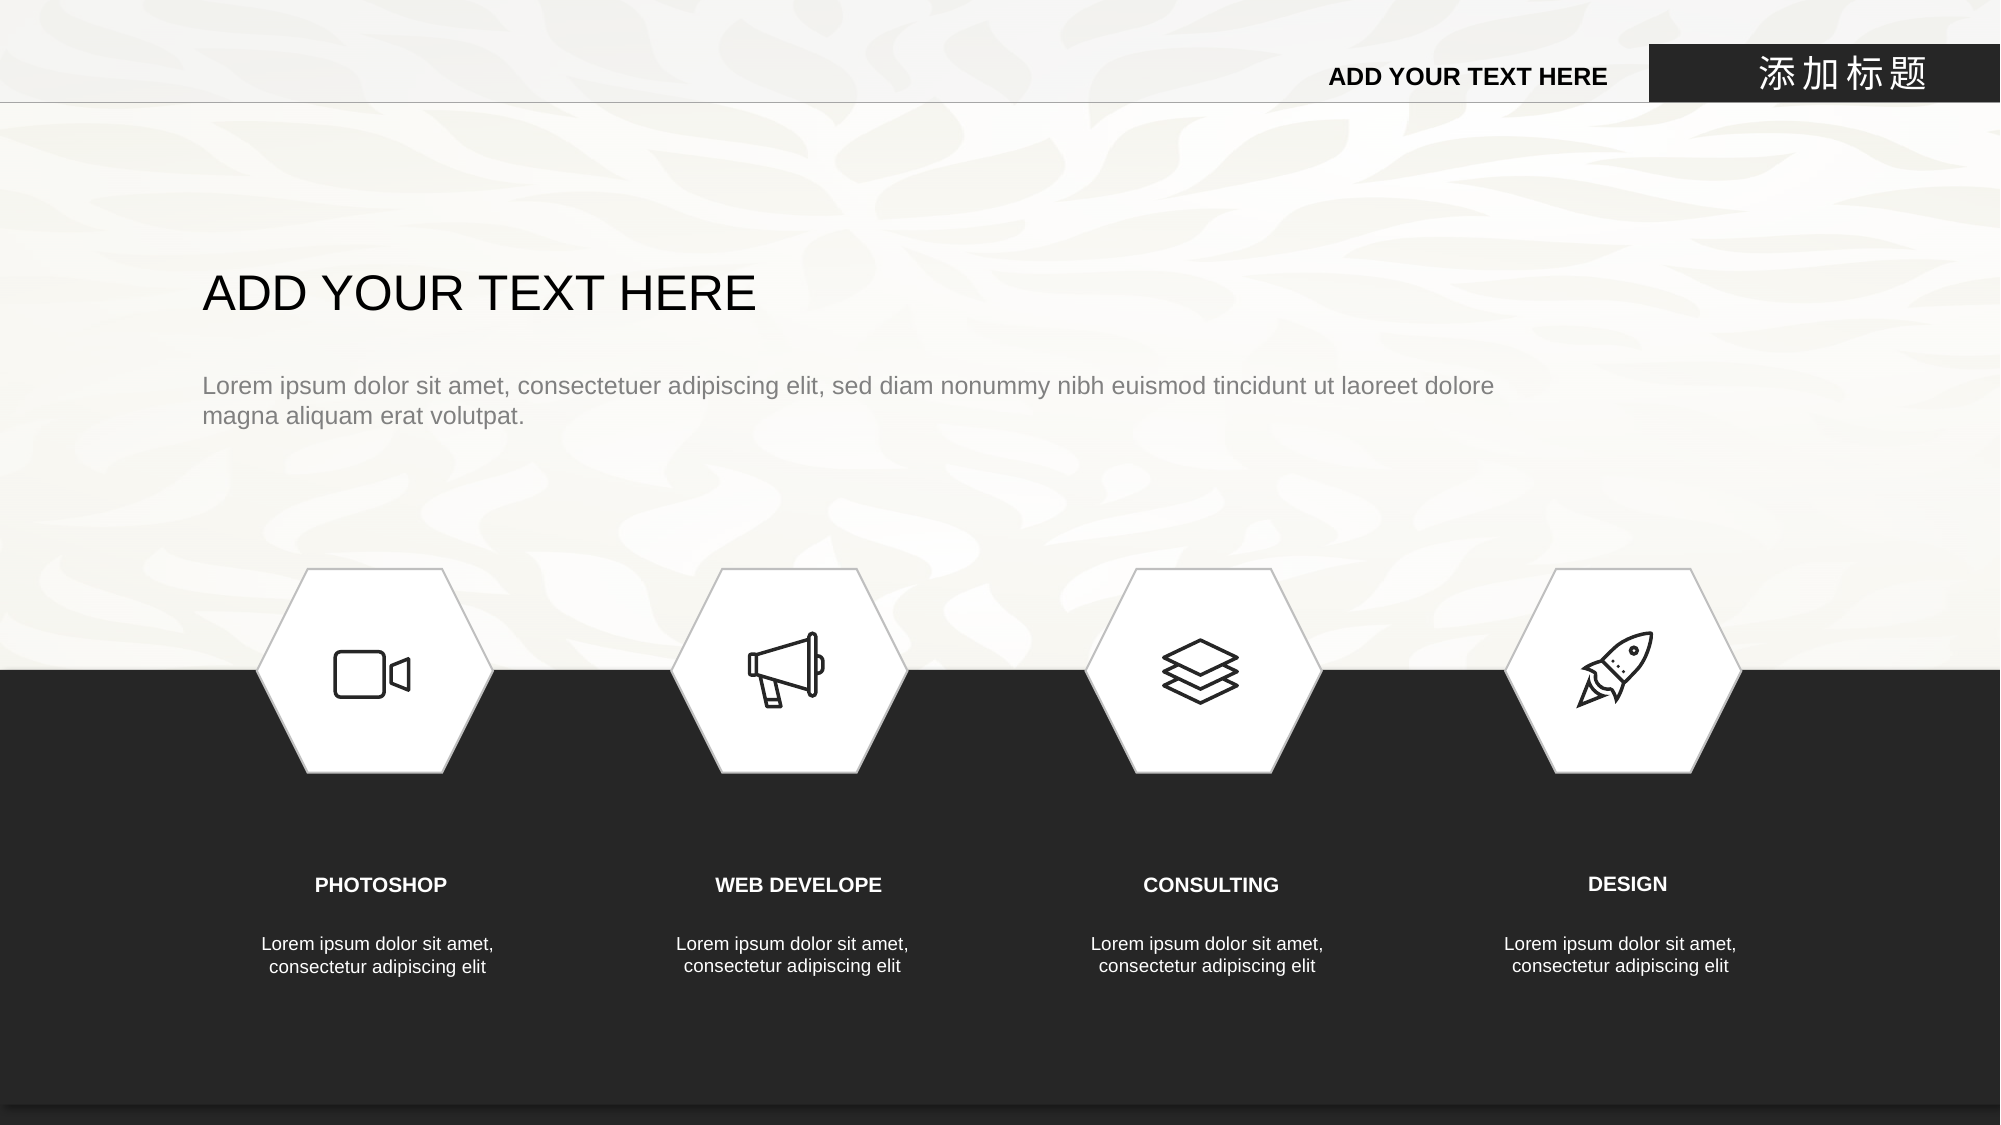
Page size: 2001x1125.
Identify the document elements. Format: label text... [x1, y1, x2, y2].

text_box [216, 864, 539, 986]
text_box [389, 656, 411, 669]
text_box [333, 649, 386, 669]
text_box Lorem ipsum dolor sit amet, consectetuer adipiscing elit, sed diam nonummy nibh euismod tincidunt ut laoreet dolore magna aliquam erat volutpat. [187, 362, 1577, 437]
text_box [1085, 567, 1323, 669]
text_box ADD YOUR TEXT HERE [1162, 53, 1624, 98]
text_box ADD YOUR TEXT HERE [187, 252, 925, 328]
text_box [1162, 638, 1239, 669]
text_box 添加标题 [1716, 42, 1971, 103]
text_box [256, 567, 494, 669]
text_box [630, 863, 954, 985]
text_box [1459, 862, 1782, 985]
text_box [747, 631, 825, 669]
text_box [0, 669, 2000, 1125]
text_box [1045, 863, 1369, 985]
text_box [671, 567, 908, 669]
text_box [1504, 567, 1742, 669]
text_box [1580, 631, 1654, 669]
